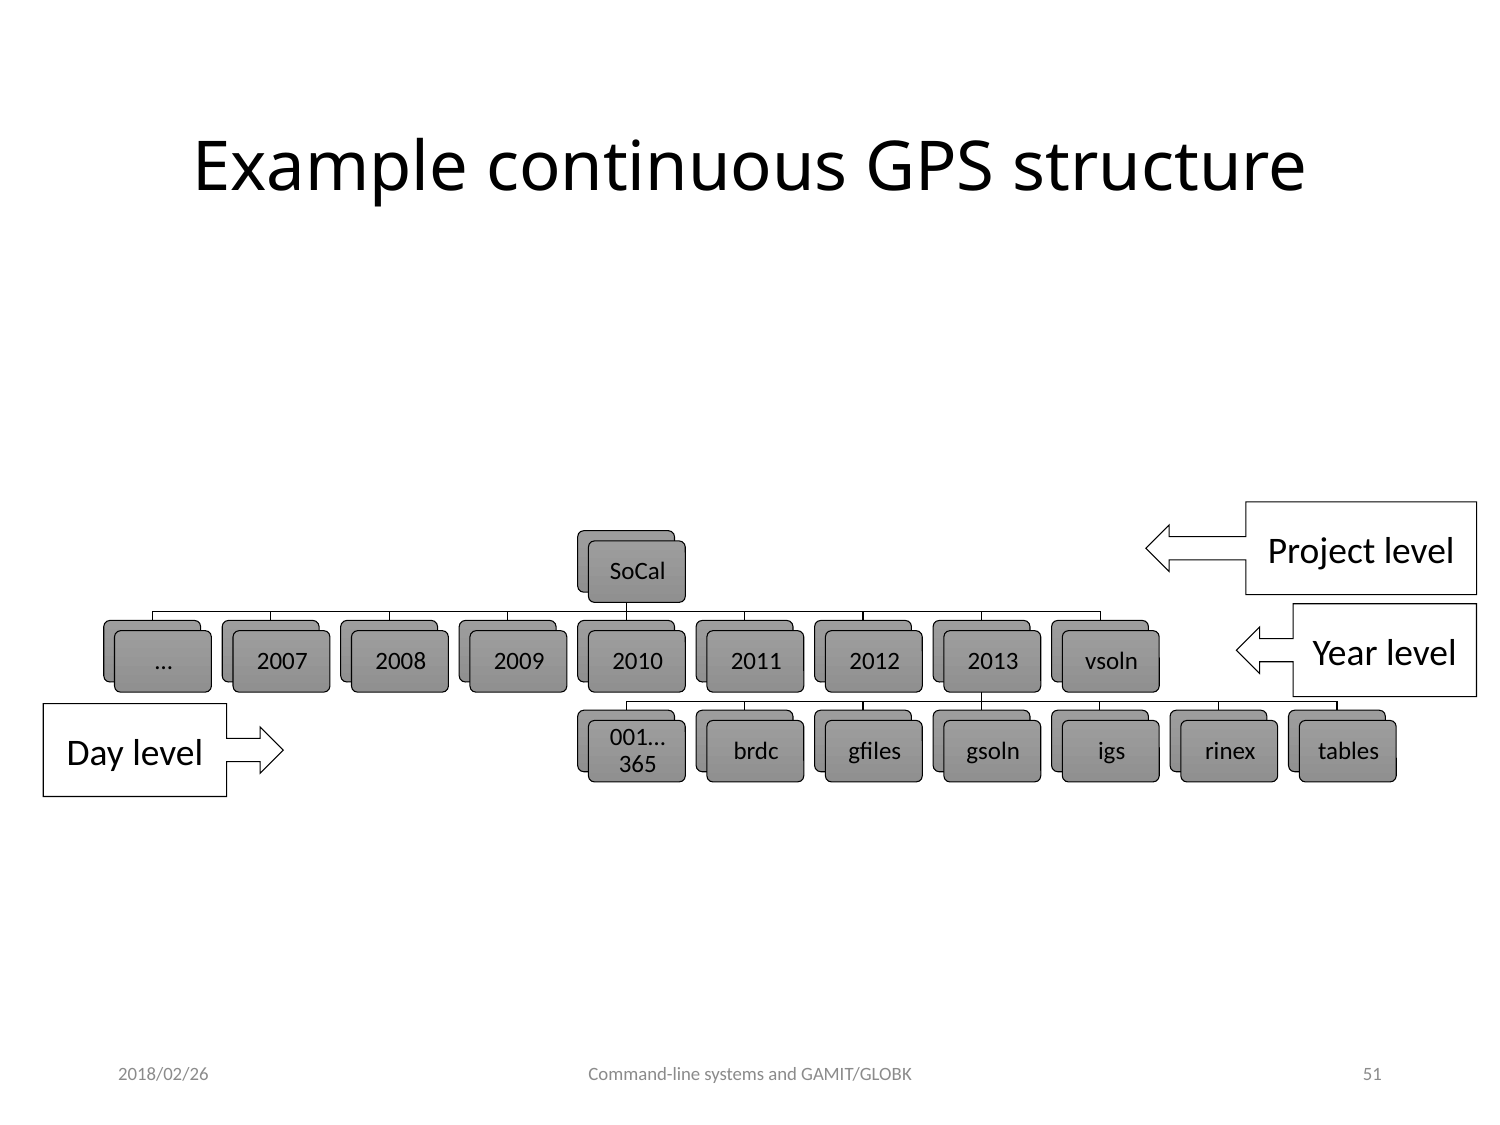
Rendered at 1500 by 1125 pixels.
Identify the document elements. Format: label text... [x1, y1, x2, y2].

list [103, 299, 1397, 1014]
text_box Day level [42, 703, 103, 798]
text_box Year level [1397, 603, 1478, 698]
title Example continuous GPS structure [103, 59, 1397, 278]
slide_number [103, 1042, 441, 1103]
slide_number 50 [1059, 1042, 1397, 1103]
text_box Project level [1397, 501, 1478, 596]
footer Command-line systems and GAMIT/GLOBK [496, 1042, 1004, 1103]
